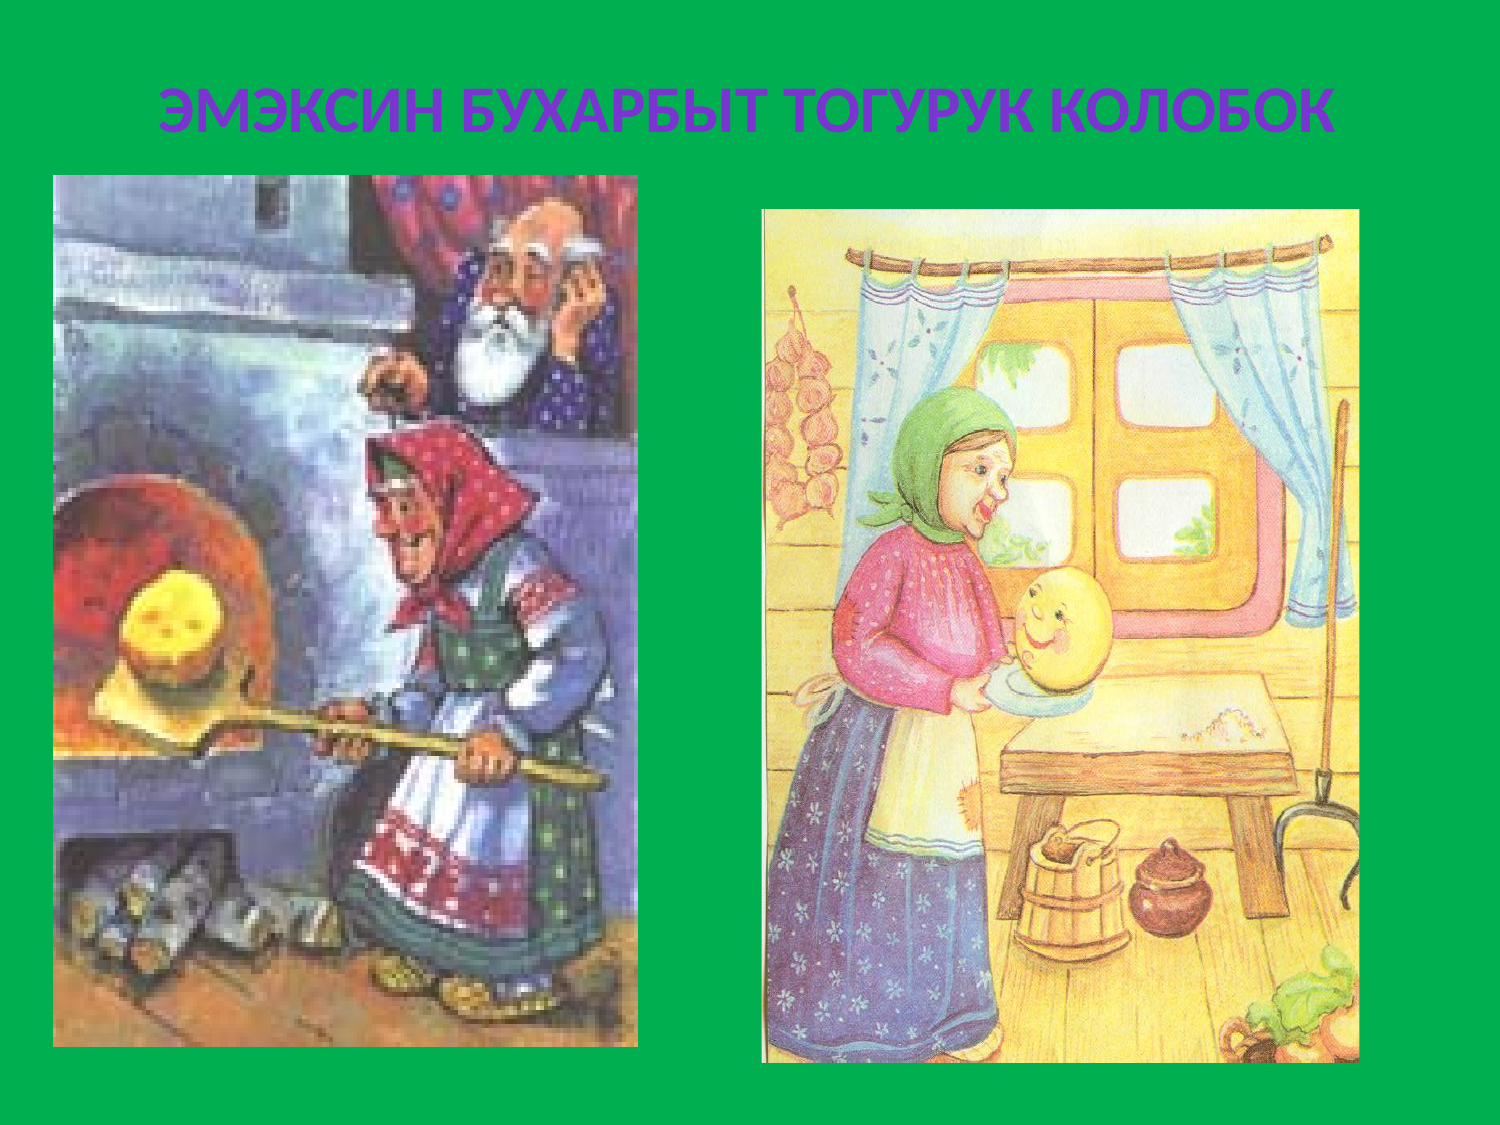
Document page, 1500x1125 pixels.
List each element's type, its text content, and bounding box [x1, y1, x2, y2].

text_box Эмэксин БуXарбыт тогурук колобок [143, 58, 1352, 154]
picture [52, 175, 638, 1048]
picture [761, 209, 1360, 1064]
